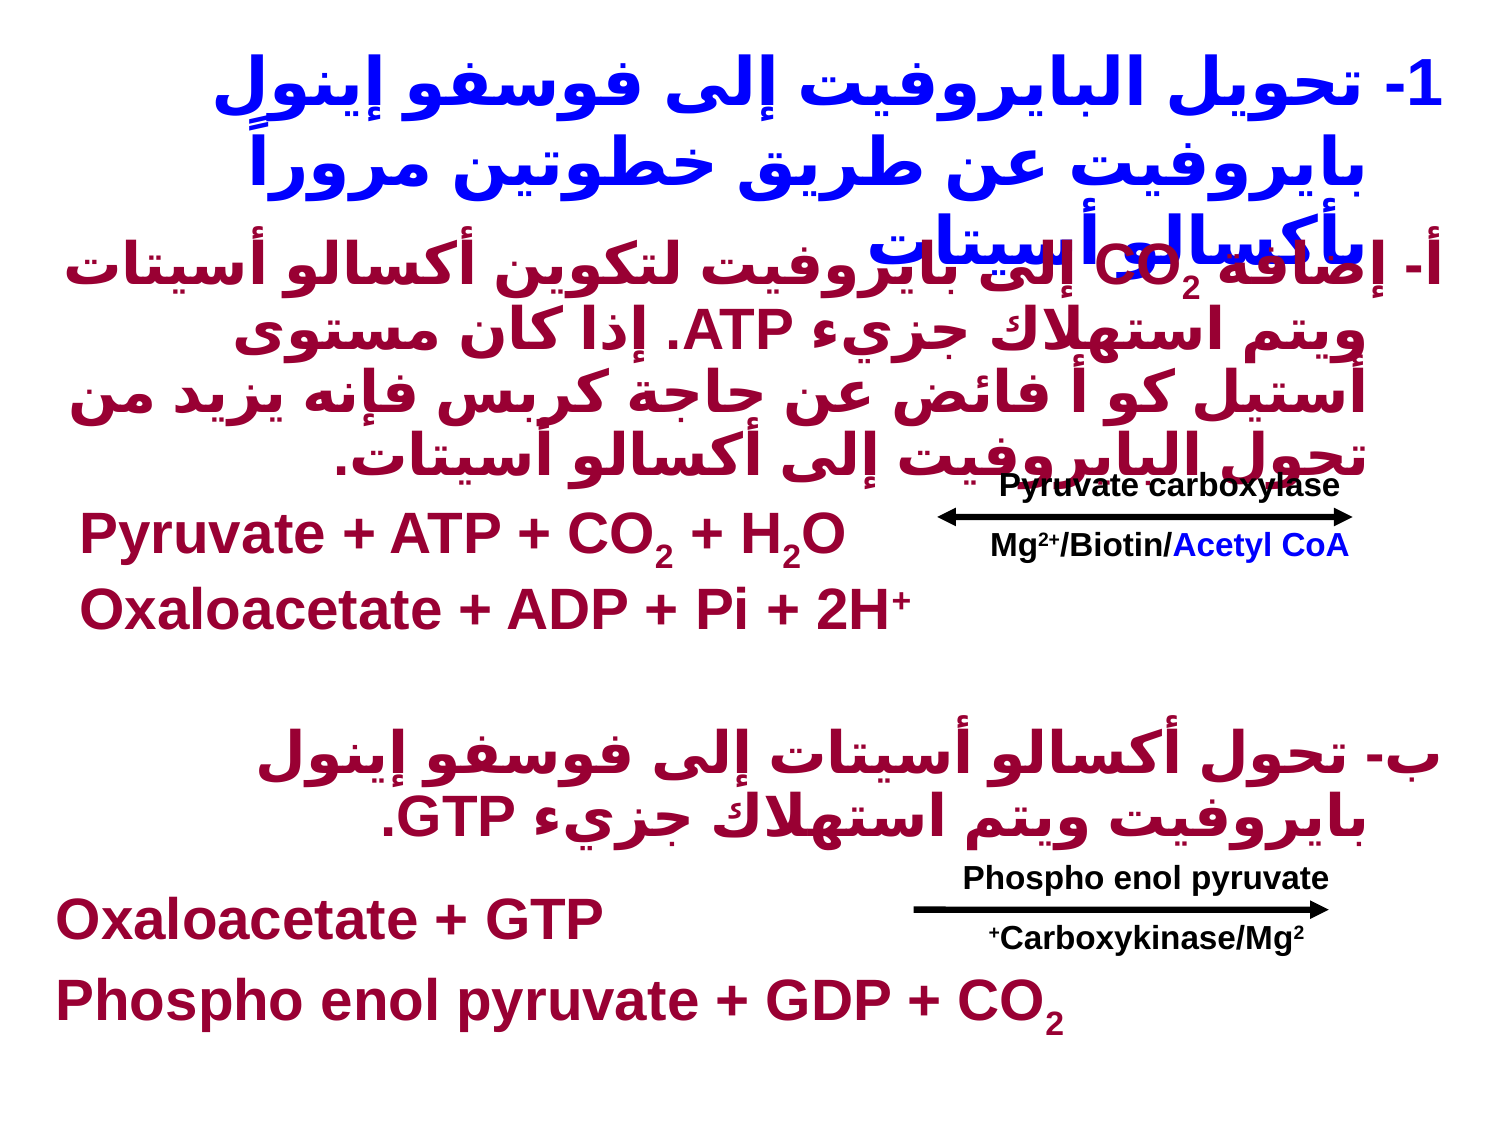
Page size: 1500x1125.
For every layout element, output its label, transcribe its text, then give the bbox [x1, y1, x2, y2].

text_box أ- إضافة CO2 إلى بايروفيت لتكوين أكسالو أسيتات ويتم استهلاك جزيء ATP. إذا كان مستوى أستيل كو أ فائض عن حاجة كربس فإنه يزيد من تحول البايروفيت إلى أكسالو أسيتات. [41, 220, 1459, 362]
list 1- تحويل البايروفيت إلى فوسفو إينول بايروفيت عن طريق خطوتين مروراً بأكسالو أسيتات [40, 30, 1460, 232]
text_box ب- تحول أكسالو أسيتات إلى فوسفو إينول بايروفيت ويتم استهلاك جزيء GTP. [41, 716, 1459, 847]
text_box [64, 455, 1483, 655]
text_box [40, 848, 1460, 1048]
